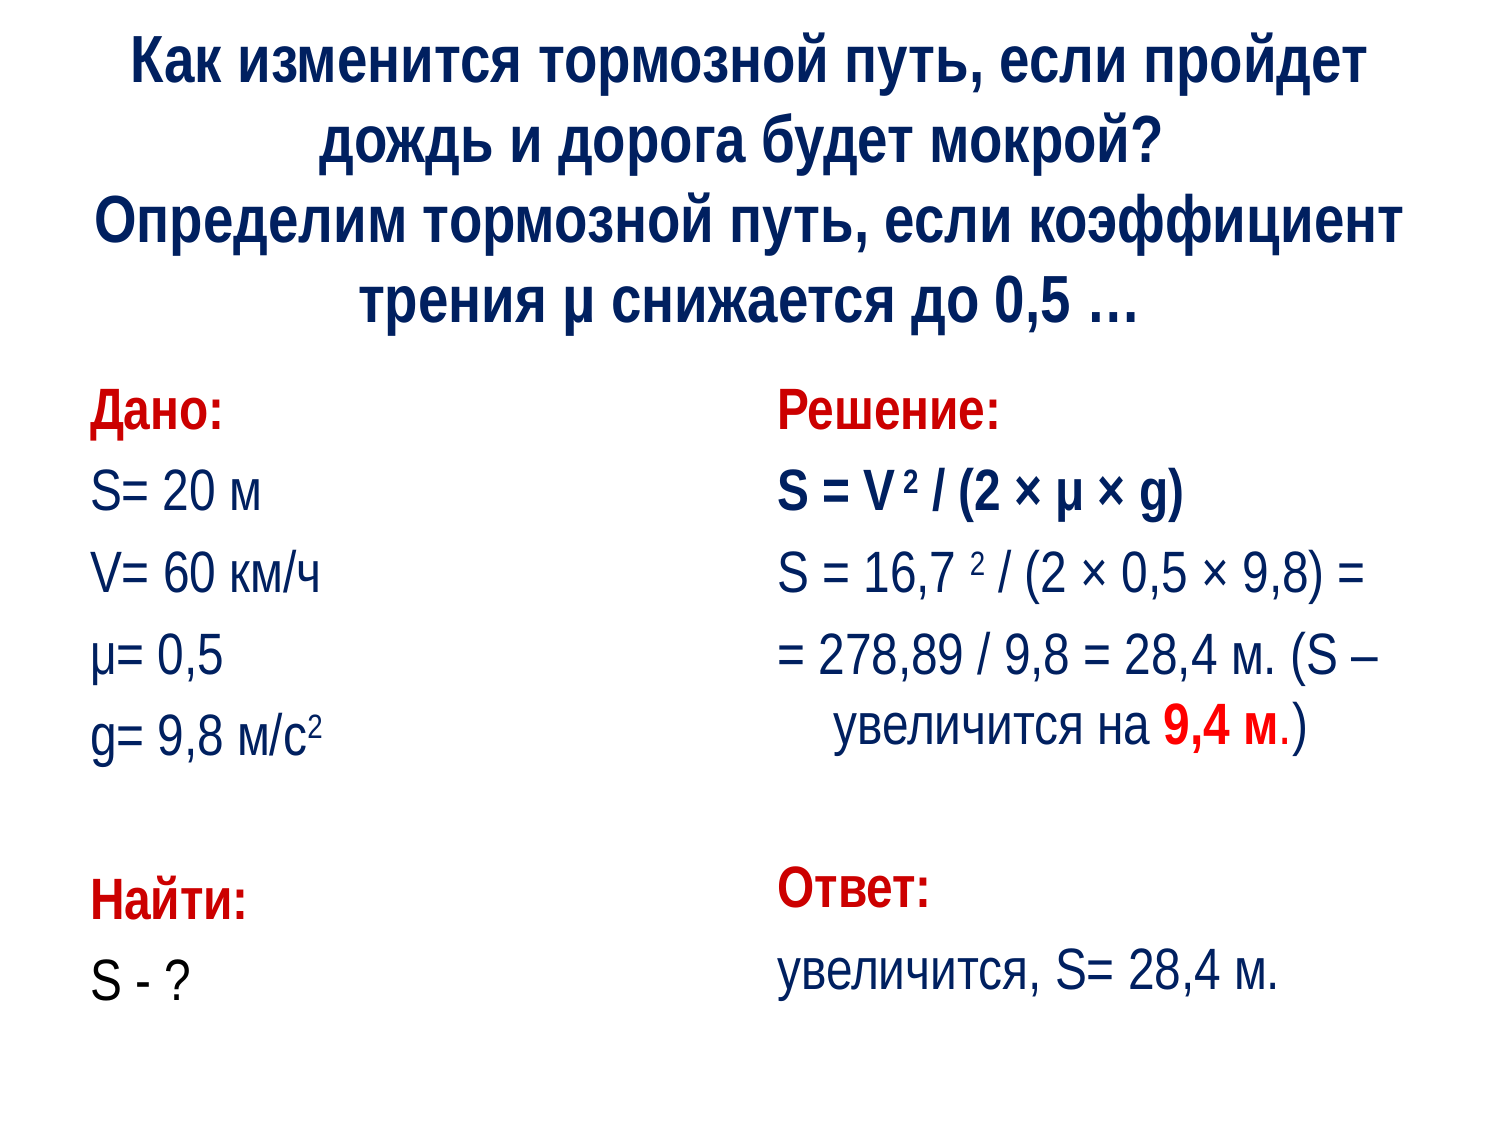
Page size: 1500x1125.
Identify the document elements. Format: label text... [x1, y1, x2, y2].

title Как изменится тормозной путь, если пройдет дождь и дорога будет мокрой? Определим тормозной путь, если коэффициент трения µ снижается до 0,5 … [75, 23, 1425, 329]
list Дано: S= 20 м V= 60 км/ч μ= 0,5 g= 9,8 м/с2 Найти: S - ? [75, 363, 738, 1005]
list Решение: S = V 2 / (2 × μ × g) S = 16,7 2 / (2 × 0,5 × 9,8) = = 278,89 / 9,8 = 28,4 м. (S – увеличится на 9,4 м.) Ответ: увеличится, S= 28,4 м. [762, 363, 1425, 1067]
